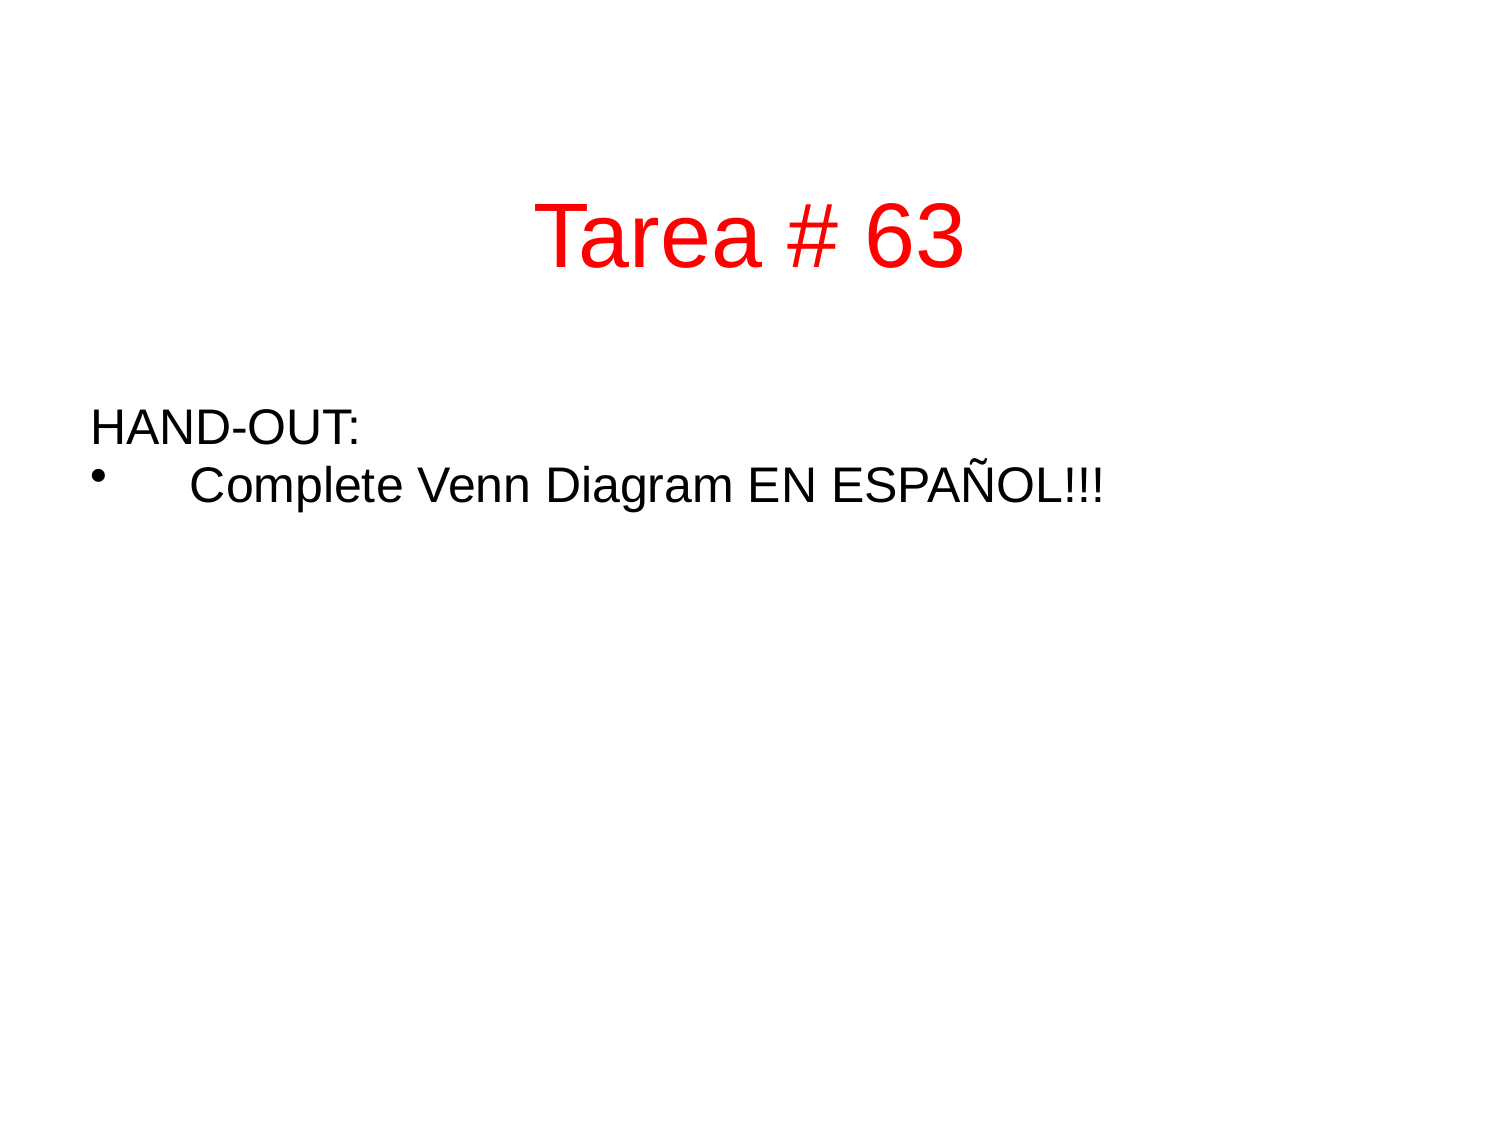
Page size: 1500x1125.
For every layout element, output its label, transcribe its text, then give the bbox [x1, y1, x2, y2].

text_box Tarea # 63 [74, 137, 1425, 325]
list HAND-OUT: Complete Venn Diagram EN ESPAÑOL!!! [75, 325, 1425, 1075]
